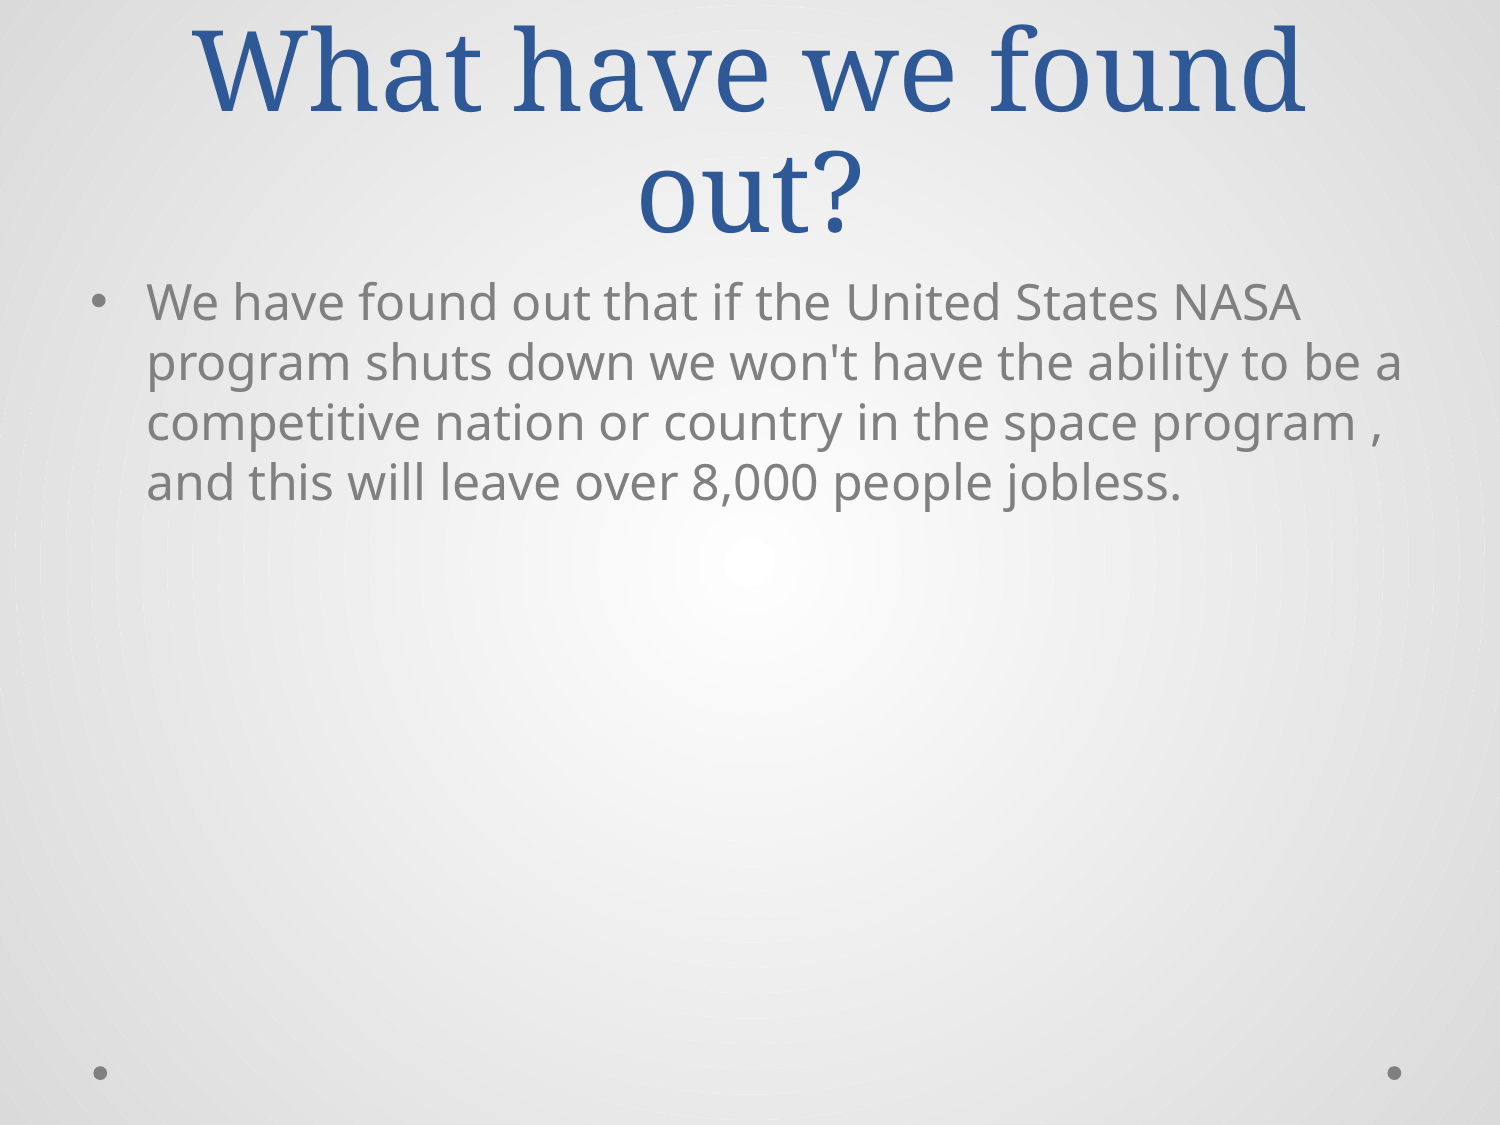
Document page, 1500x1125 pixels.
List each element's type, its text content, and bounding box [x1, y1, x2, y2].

list We have found out that if the United States NASA program shuts down we won't have the ability to be a competitive nation or country in the space program , and this will leave over 8,000 people jobless. [75, 262, 1425, 1005]
title What have we found out? [75, 0, 1425, 262]
